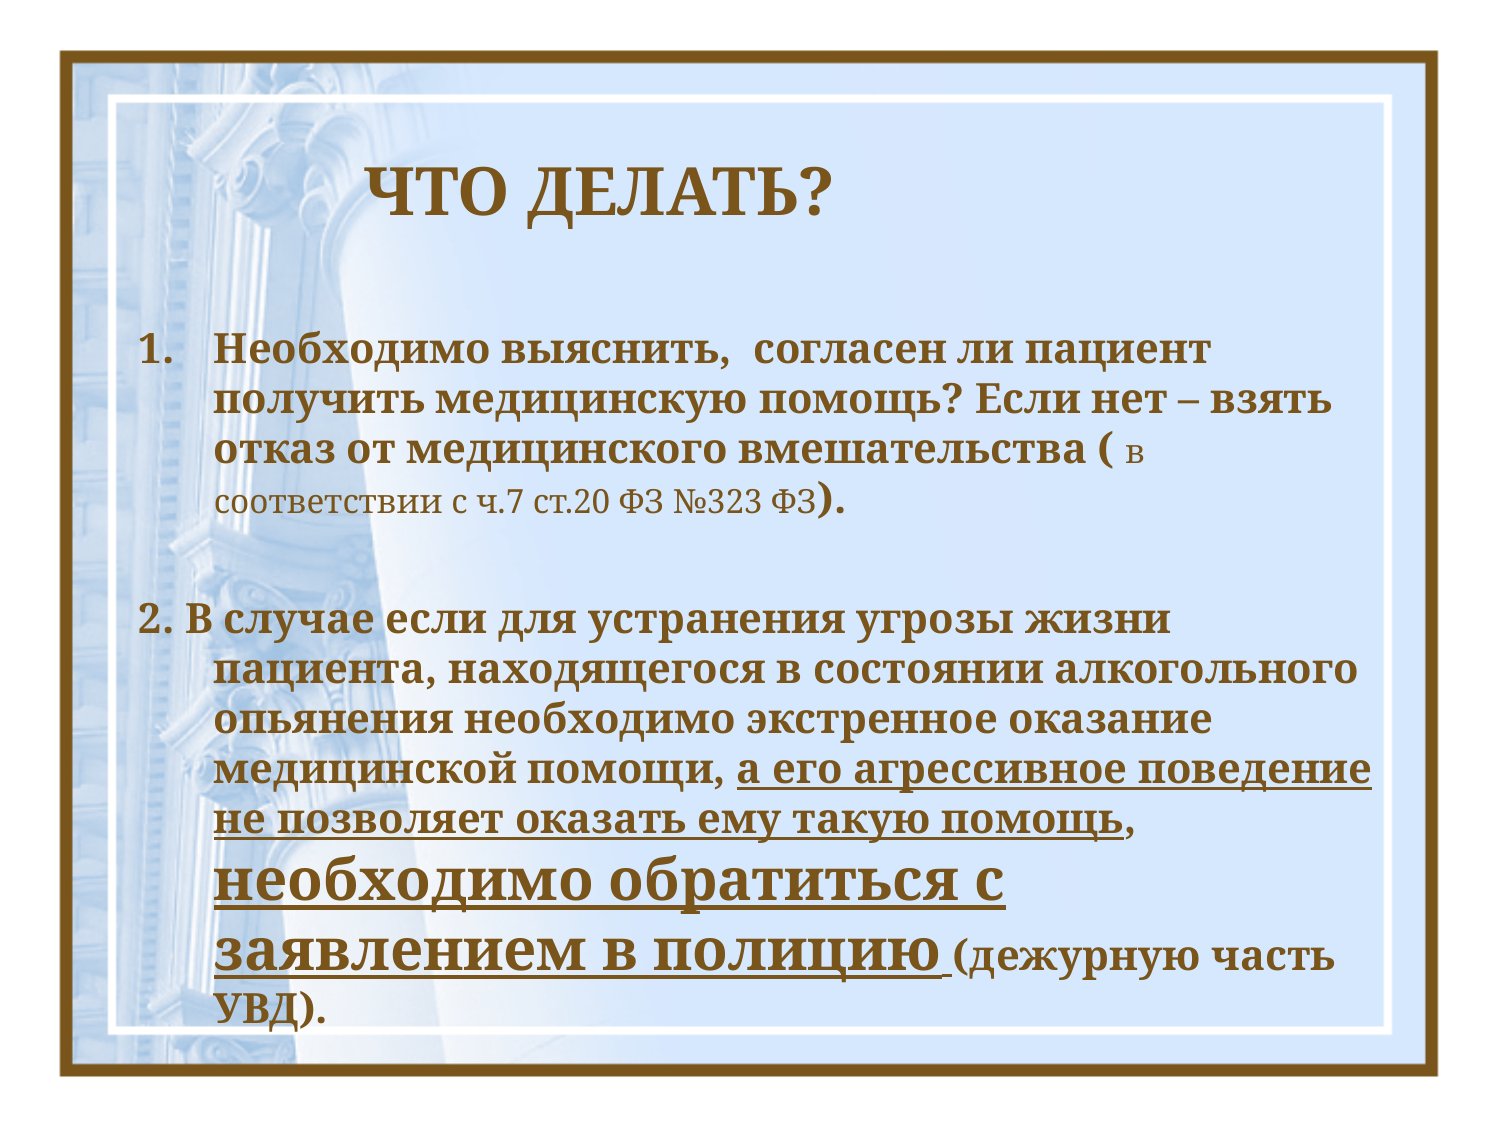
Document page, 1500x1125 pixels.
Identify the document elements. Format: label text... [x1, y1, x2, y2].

list Необходимо выяснить, согласен ли пациент получить медицинскую помощь? Если нет – взять отказ от медицинского вмешательства ( в соответствии с ч.7 ст.20 ФЗ №323 ФЗ). 2. В случае если для устранения угрозы жизни пациента, находящегося в состоянии алкогольного опьянения необходимо экстренное оказание медицинской помощи, а его агрессивное поведение не позволяет оказать ему такую помощь, необходимо обратиться с заявлением в полицию (дежурную часть УВД). [123, 314, 1389, 938]
picture [0, 0, 1500, 1125]
title ЧТО ДЕЛАТЬ? [348, 113, 1397, 264]
